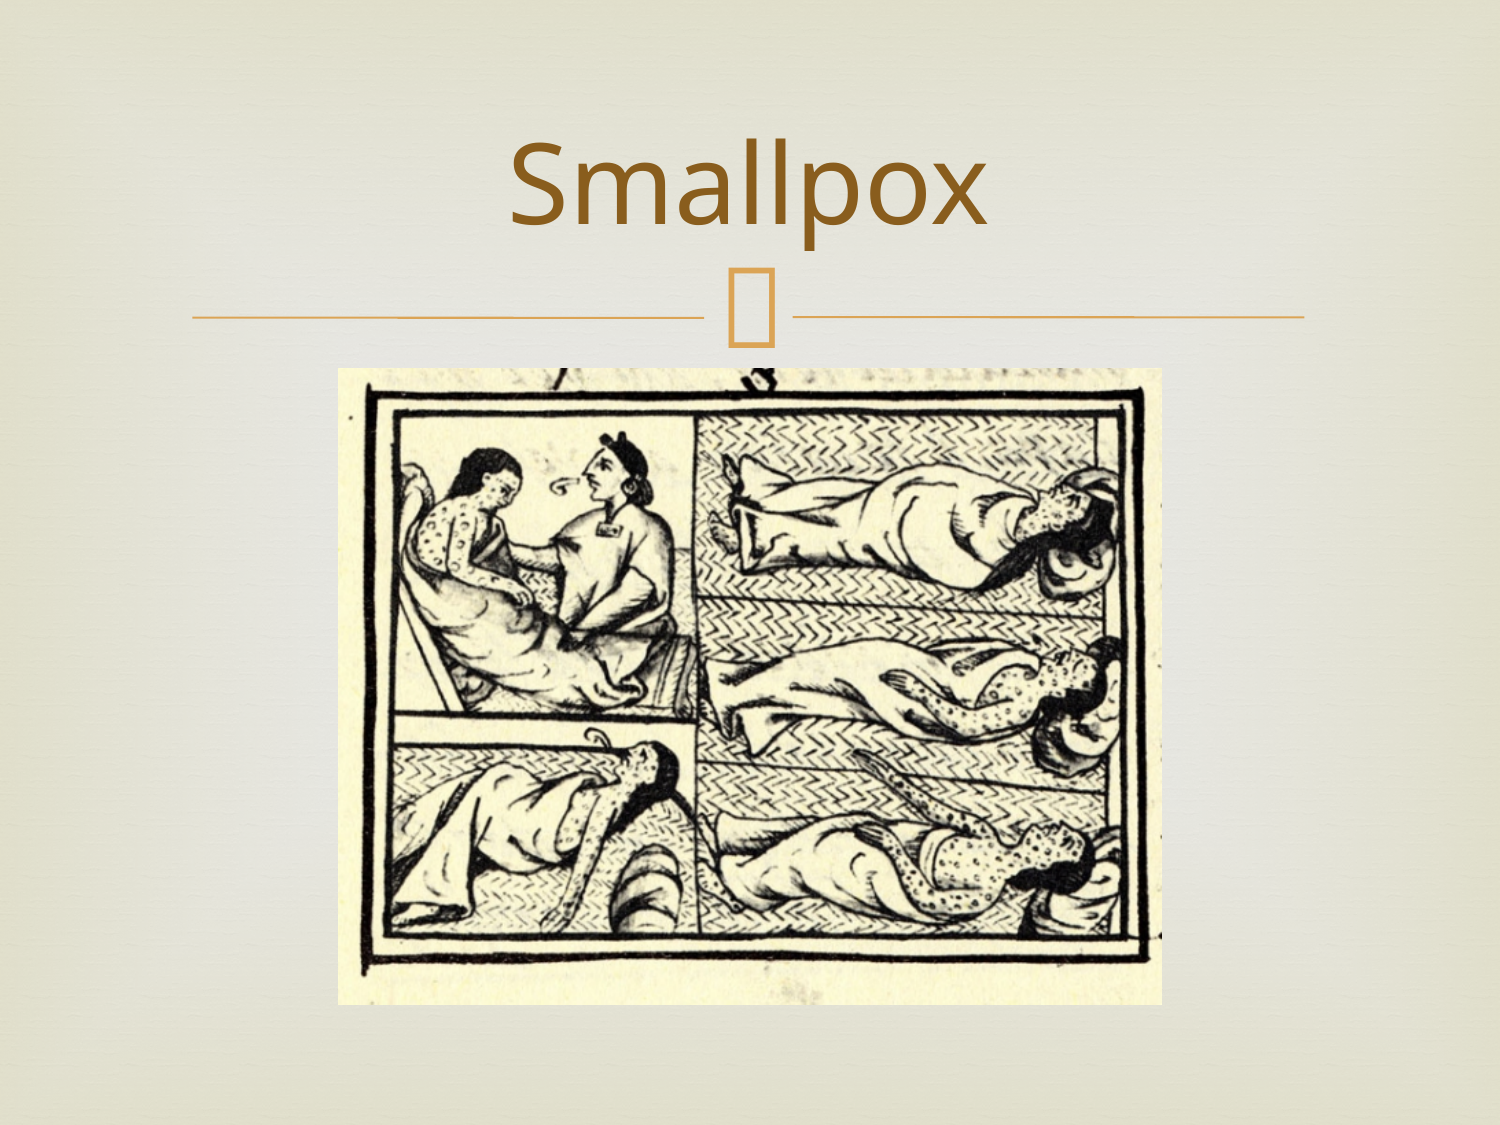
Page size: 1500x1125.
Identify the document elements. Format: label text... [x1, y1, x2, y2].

title Smallpox [112, 93, 1386, 267]
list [338, 368, 1162, 1006]
